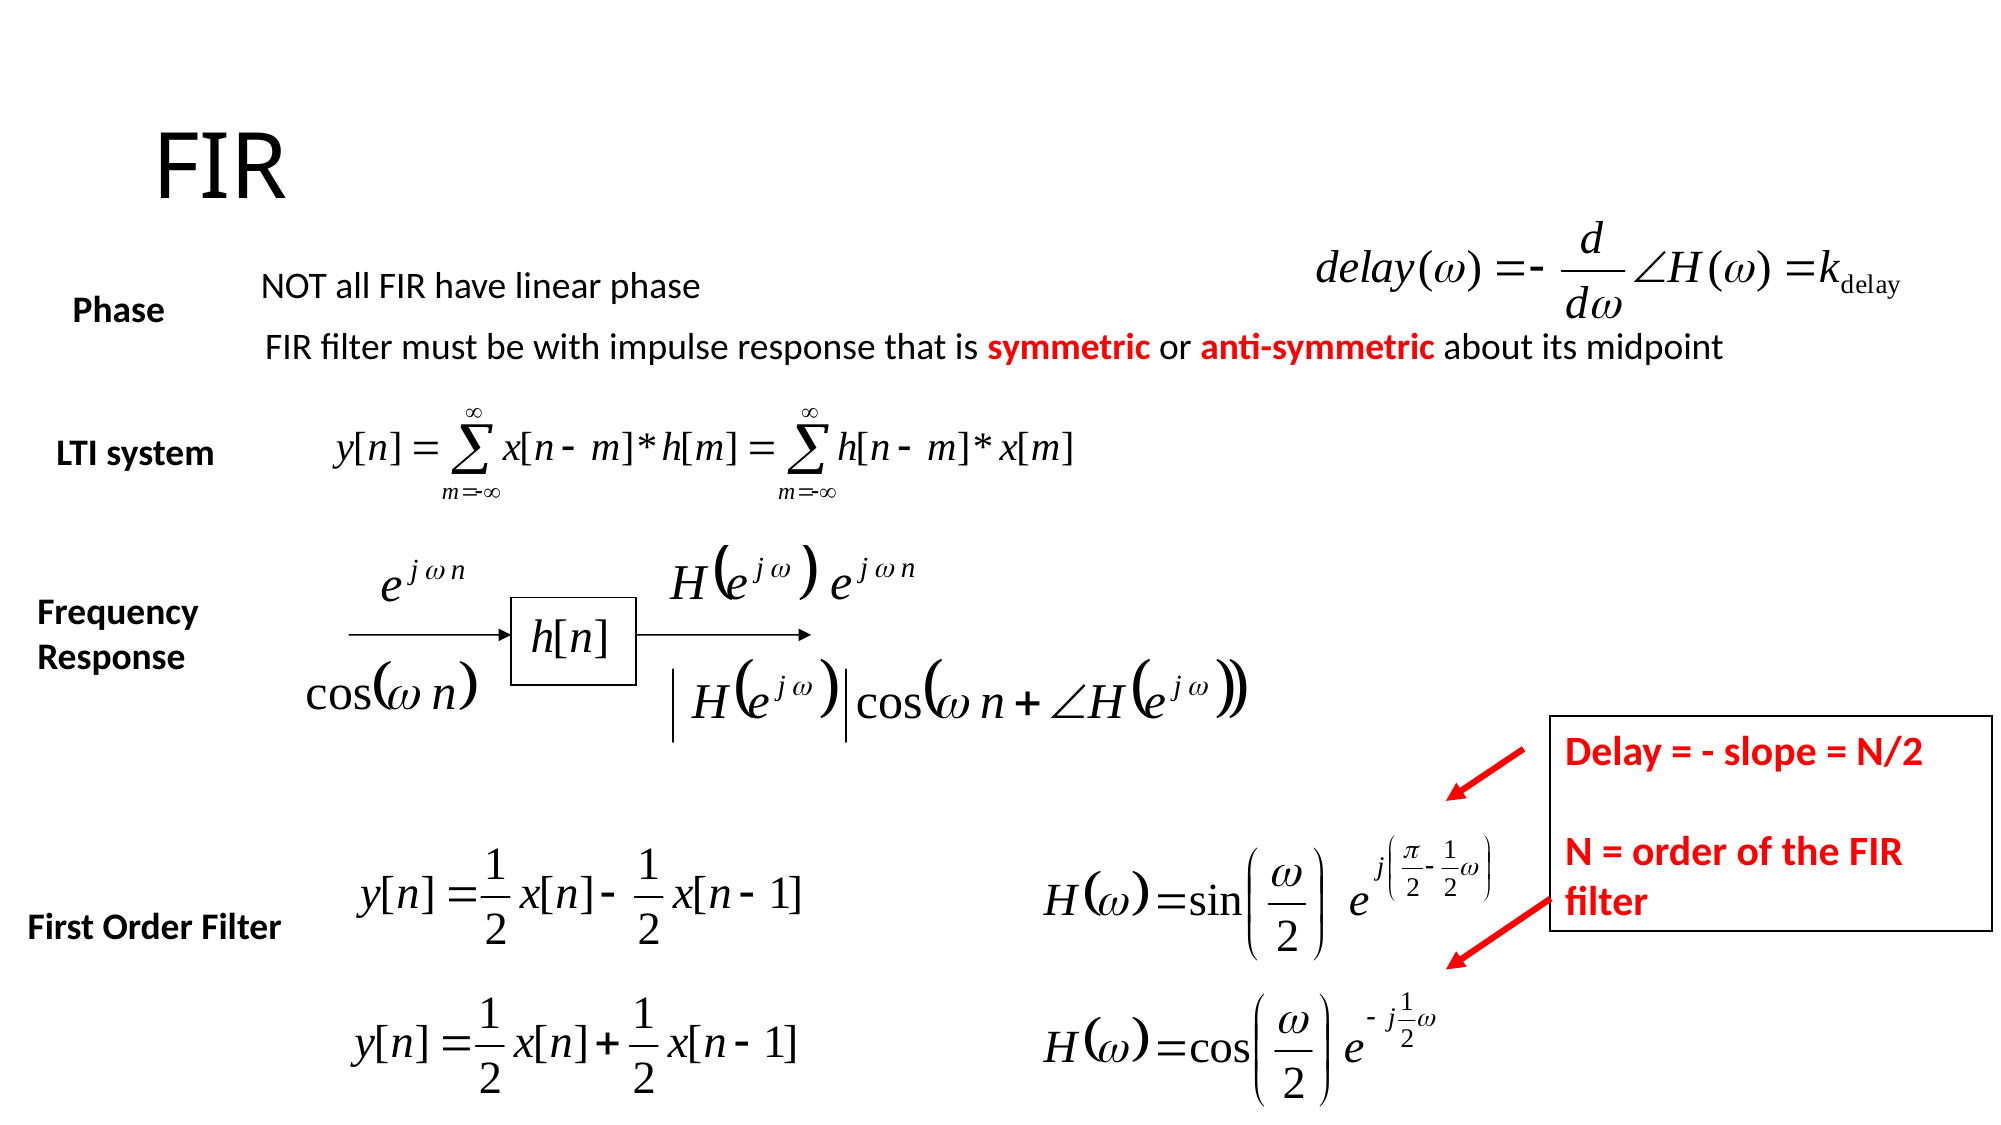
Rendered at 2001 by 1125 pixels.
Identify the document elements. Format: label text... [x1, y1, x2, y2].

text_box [1035, 981, 1446, 1116]
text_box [1445, 898, 1551, 970]
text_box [298, 545, 1247, 752]
text_box NOT all FIR have linear phase [246, 254, 725, 359]
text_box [325, 393, 1081, 509]
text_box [1035, 827, 1501, 970]
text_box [1445, 748, 1524, 801]
text_box Phase [57, 277, 181, 337]
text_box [342, 983, 805, 1104]
text_box Frequency Response [22, 579, 231, 685]
text_box First Order Filter [12, 895, 318, 955]
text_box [1308, 209, 1909, 329]
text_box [348, 835, 810, 955]
text_box Delay = - slope = N/2 N = order of the FIR filter [1549, 715, 1993, 932]
title FIR [137, 59, 1863, 278]
text_box FIR filter must be with impulse response that is symmetric or anti-symmetric about its midpoint [175, 314, 1998, 375]
text_box LTI system [41, 420, 230, 481]
